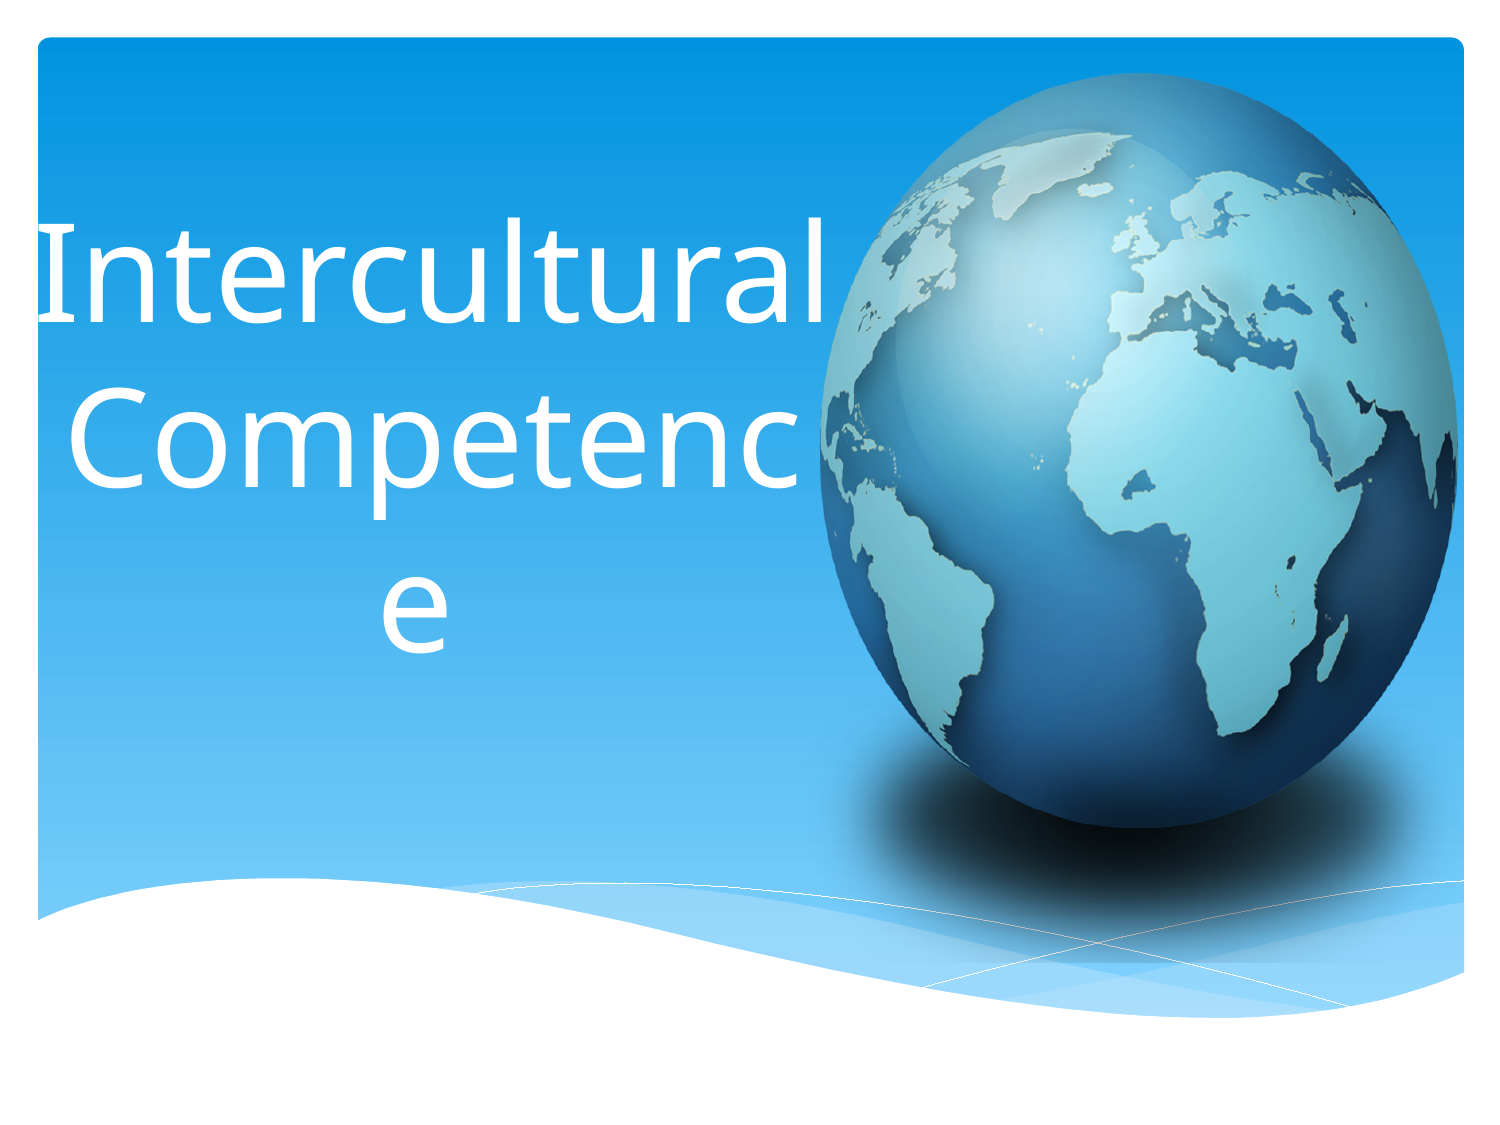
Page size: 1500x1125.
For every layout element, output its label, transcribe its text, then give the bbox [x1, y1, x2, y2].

picture [742, 24, 1500, 963]
title Intercultural Competence [12, 324, 737, 688]
